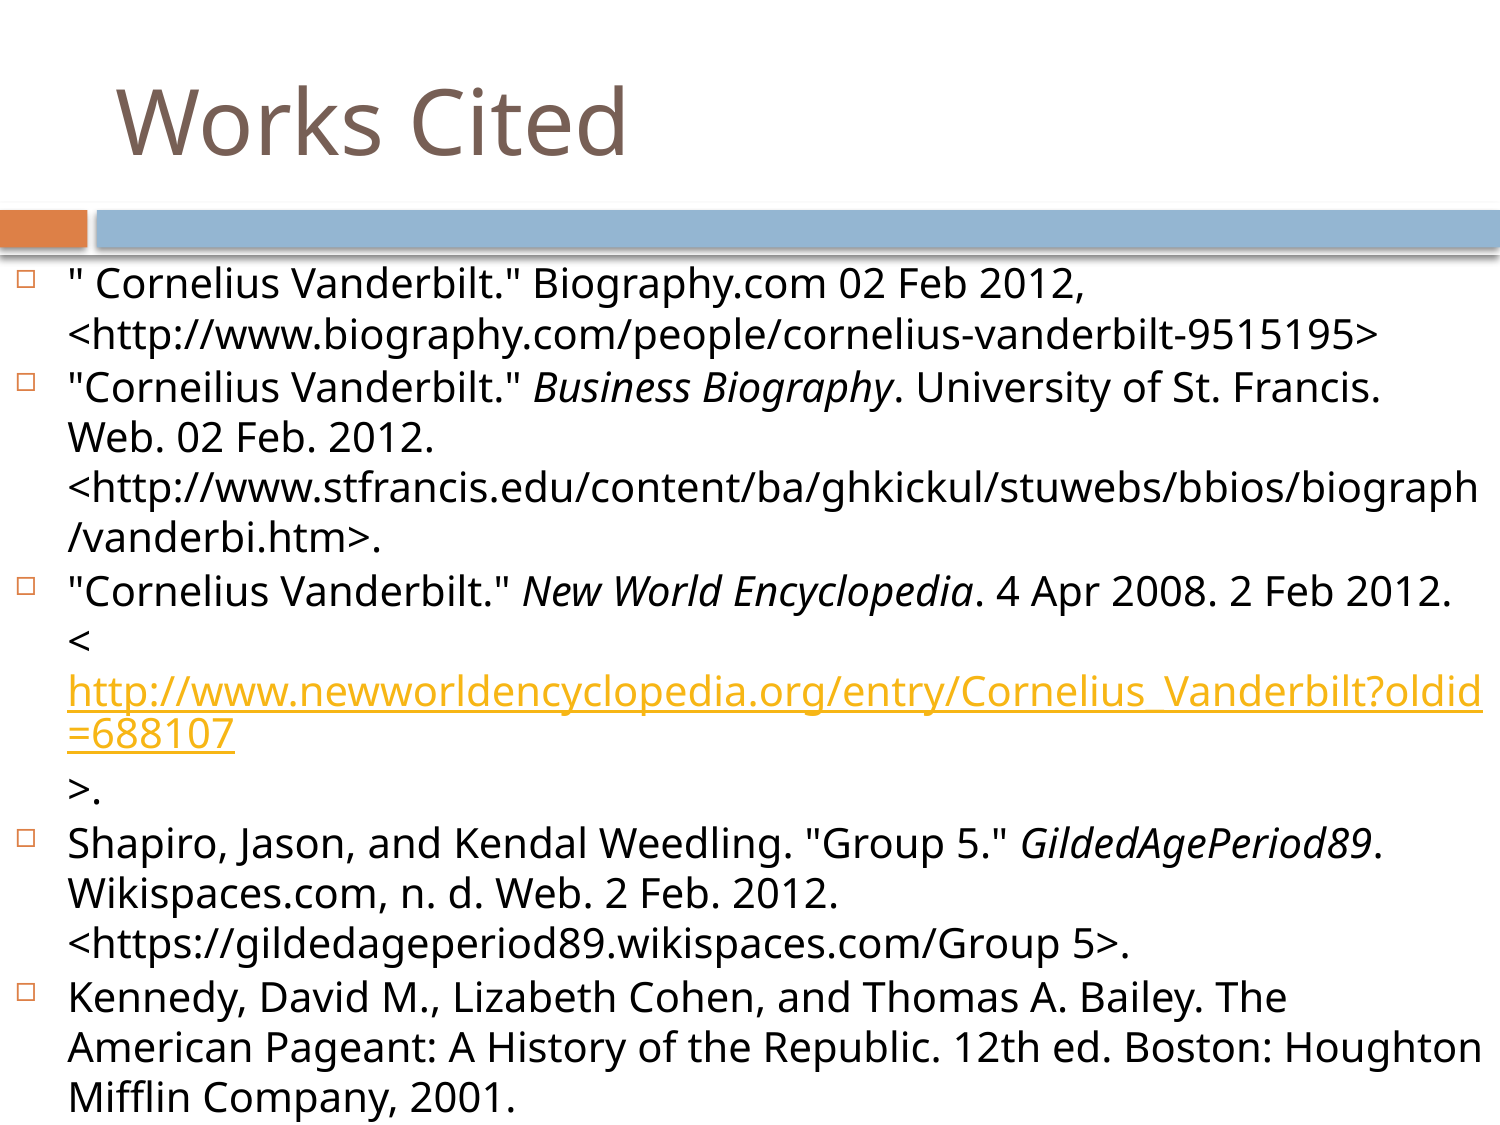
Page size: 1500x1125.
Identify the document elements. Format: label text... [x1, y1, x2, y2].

title Works Cited [100, 37, 1438, 200]
list " Cornelius Vanderbilt." Biography.com 02 Feb 2012, <http://www.biography.com/people/cornelius-vanderbilt-9515195> "Corneilius Vanderbilt." Business Biography. University of St. Francis. Web. 02 Feb. 2012. <http://www.stfrancis.edu/content/ba/ghkickul/stuwebs/bbios/biograph/vanderbi.htm>. "Cornelius Vanderbilt." New World Encyclopedia. 4 Apr 2008. 2 Feb 2012. <http://www.newworldencyclopedia.org/entry/Cornelius_Vanderbilt?oldid=688107>. Shapiro, Jason, and Kendal Weedling. "Group 5." GildedAgePeriod89. Wikispaces.com, n. d. Web. 2 Feb. 2012. <https://gildedageperiod89.wikispaces.com/Group 5>. Kennedy, David M., Lizabeth Cohen, and Thomas A. Bailey. The American Pageant: A History of the Republic. 12th ed. Boston: Houghton Mifflin Company, 2001. LasDiLorenzo, Thomas. "The Truth about the "Rober Barons"." How Capitalism Saved America. 7 (2003): n. page. Print. [0, 249, 1500, 1125]
